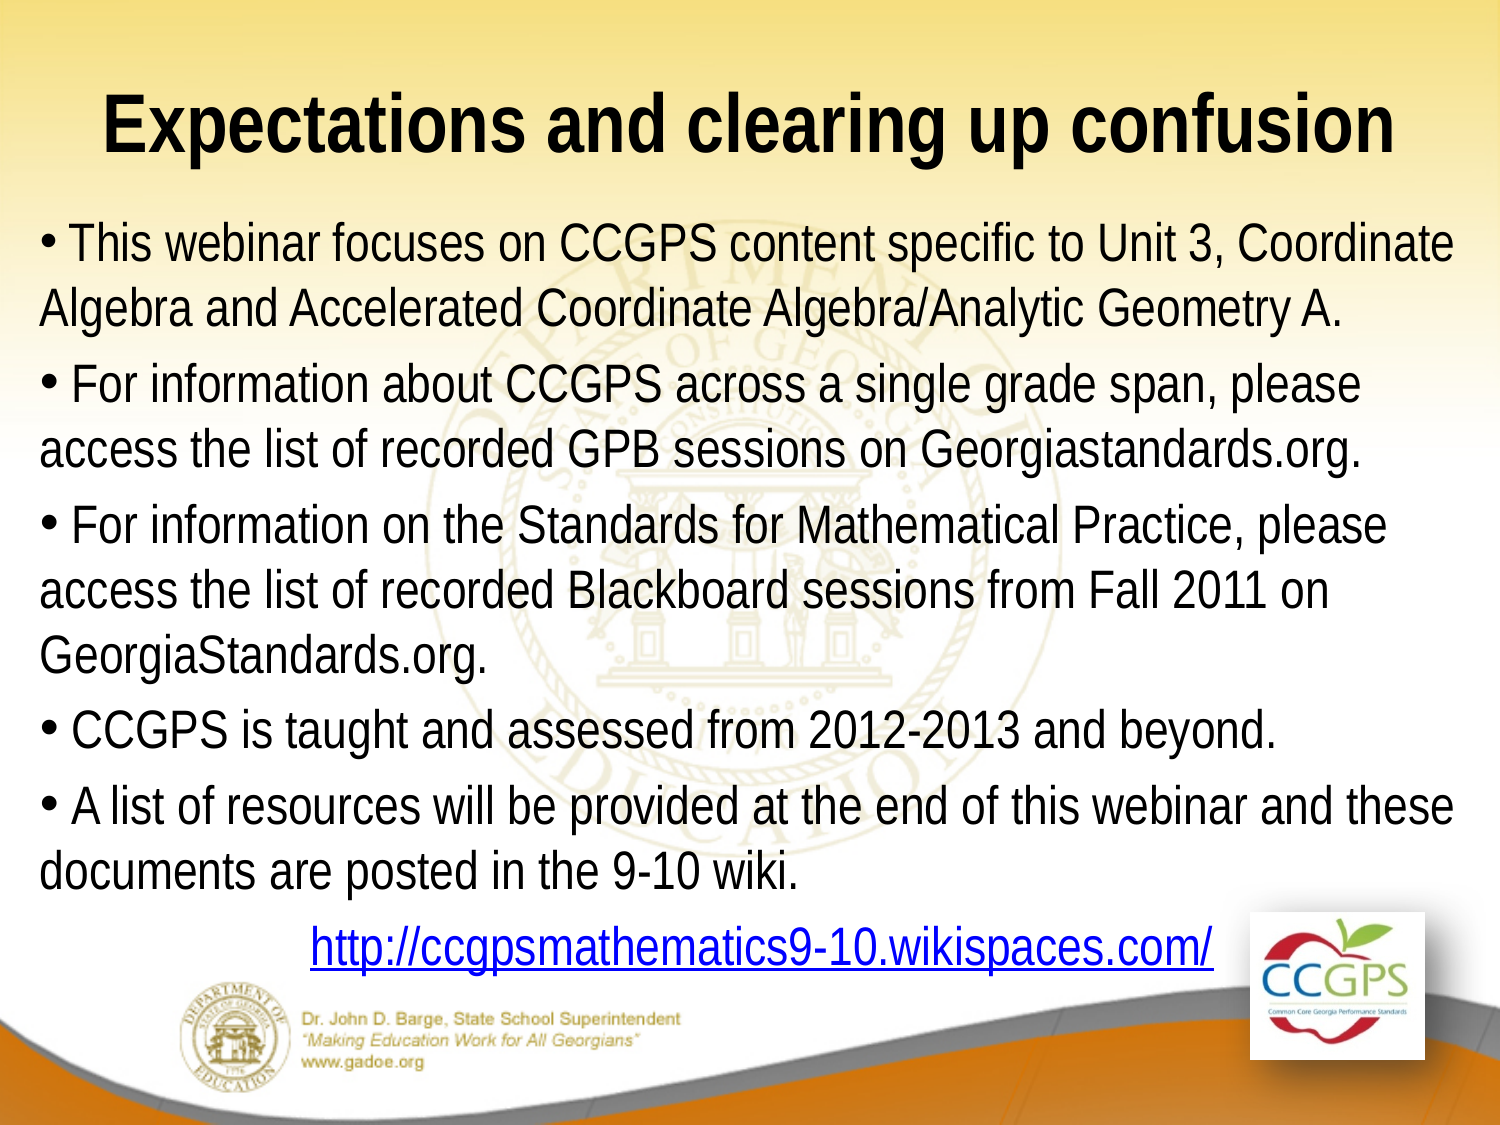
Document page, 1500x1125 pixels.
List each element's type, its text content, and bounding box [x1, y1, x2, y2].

picture [0, 0, 1500, 1125]
title Expectations and clearing up confusion [37, 37, 1463, 199]
subtitle This webinar focuses on CCGPS content specific to Unit 3, Coordinate Algebra and Accelerated Coordinate Algebra/Analytic Geometry A. For information about CCGPS across a single grade span, please access the list of recorded GPB sessions on Georgiastandards.org. For information on the Standards for Mathematical Practice, please access the list of recorded Blackboard sessions from Fall 2011 on GeorgiaStandards.org. CCGPS is taught and assessed from 2012-2013 and beyond. A list of resources will be provided at the end of this webinar and these documents are posted in the 9-10 wiki. http://ccgpsmathematics9-10.wikispaces.com/ [24, 199, 1500, 976]
